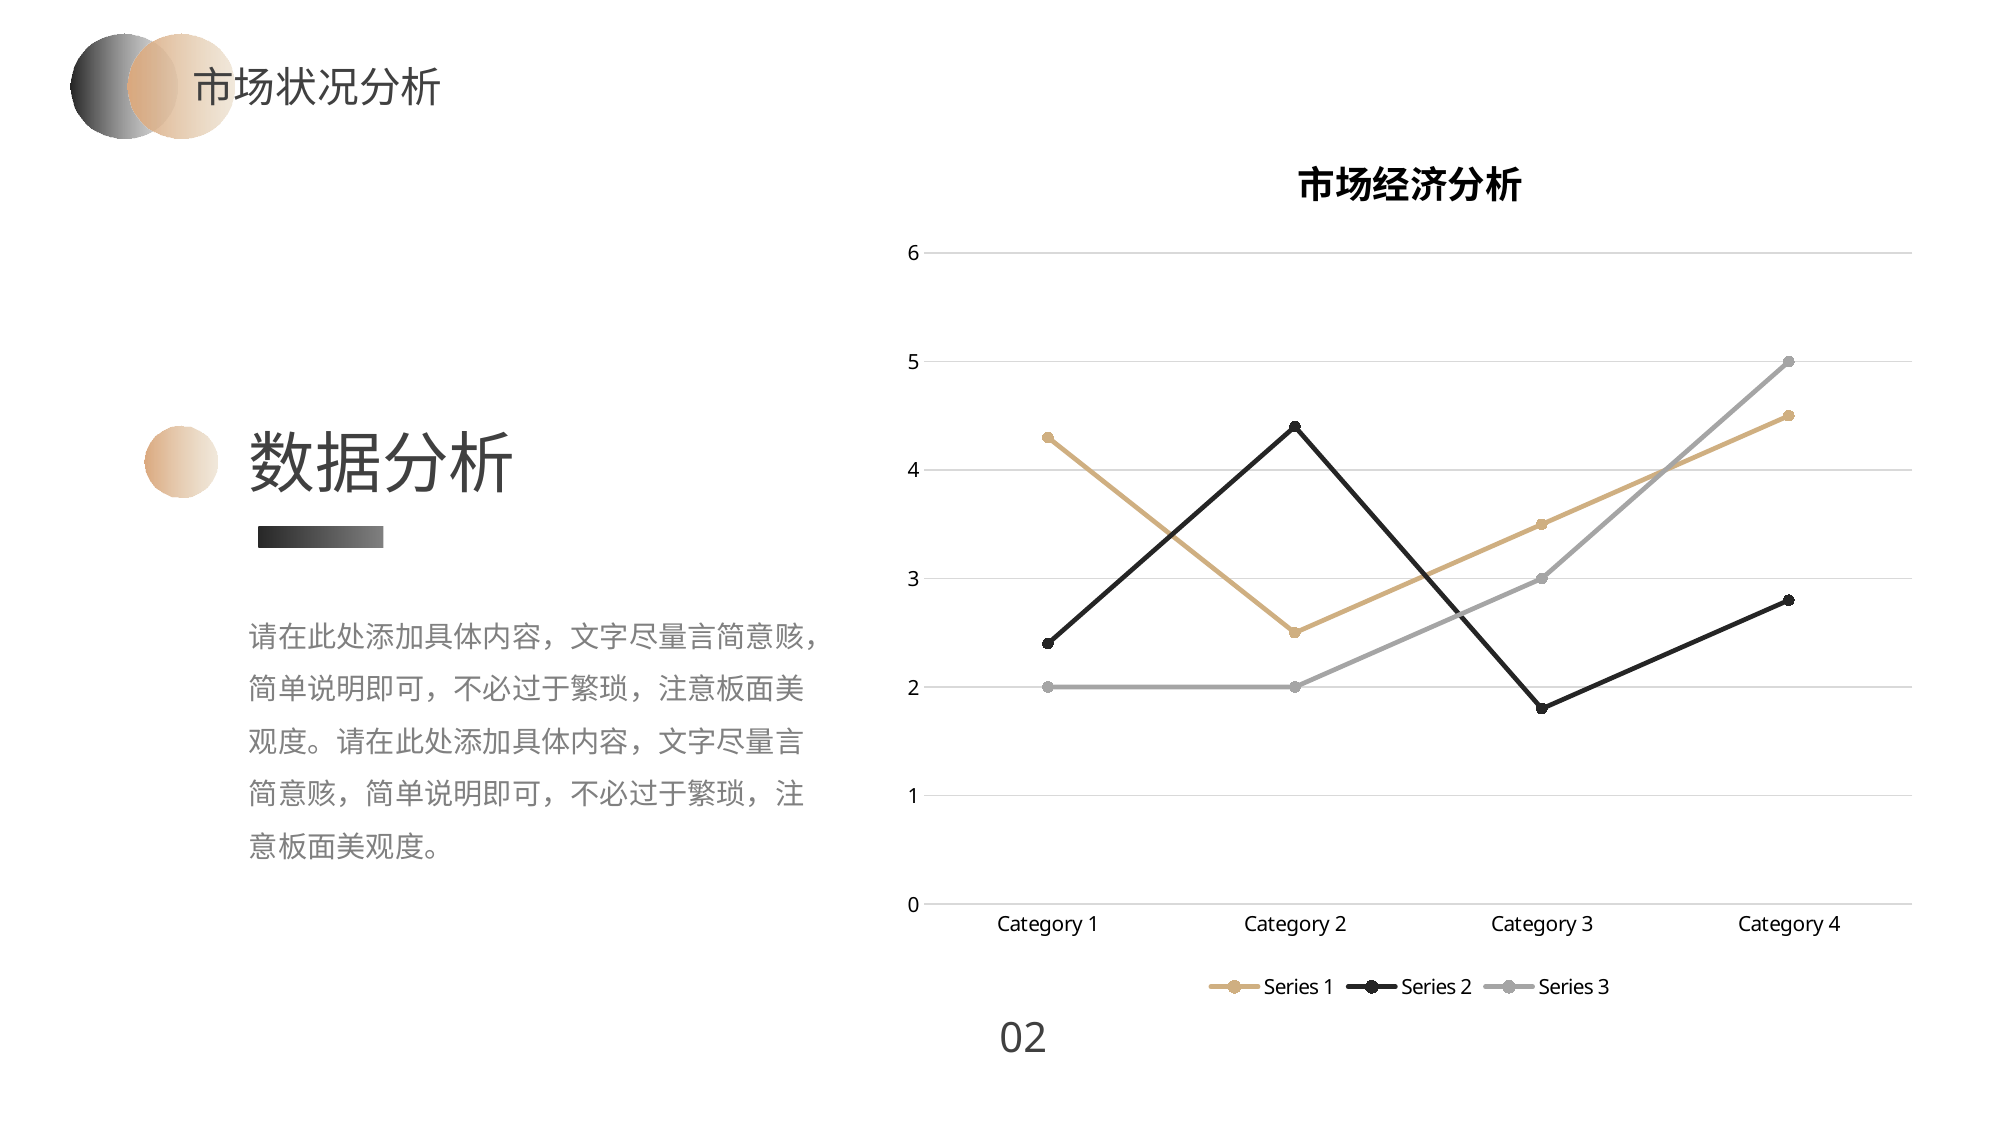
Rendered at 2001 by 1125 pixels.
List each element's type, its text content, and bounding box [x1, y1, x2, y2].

text_box [69, 32, 152, 140]
chart [886, 117, 1934, 1007]
text_box 市场状况分析 [177, 53, 712, 118]
text_box 02 [984, 1007, 1077, 1069]
text_box [143, 424, 219, 499]
text_box 请在此处添加具体内容，文字尽量言简意赅，简单说明即可，不必过于繁琐，注意板面美观度。请在此处添加具体内容，文字尽量言简意赅，简单说明即可，不必过于繁琐，注意板面美观度。 [234, 593, 843, 871]
text_box [126, 32, 225, 140]
text_box 数据分析 [233, 413, 649, 509]
text_box [257, 525, 384, 548]
